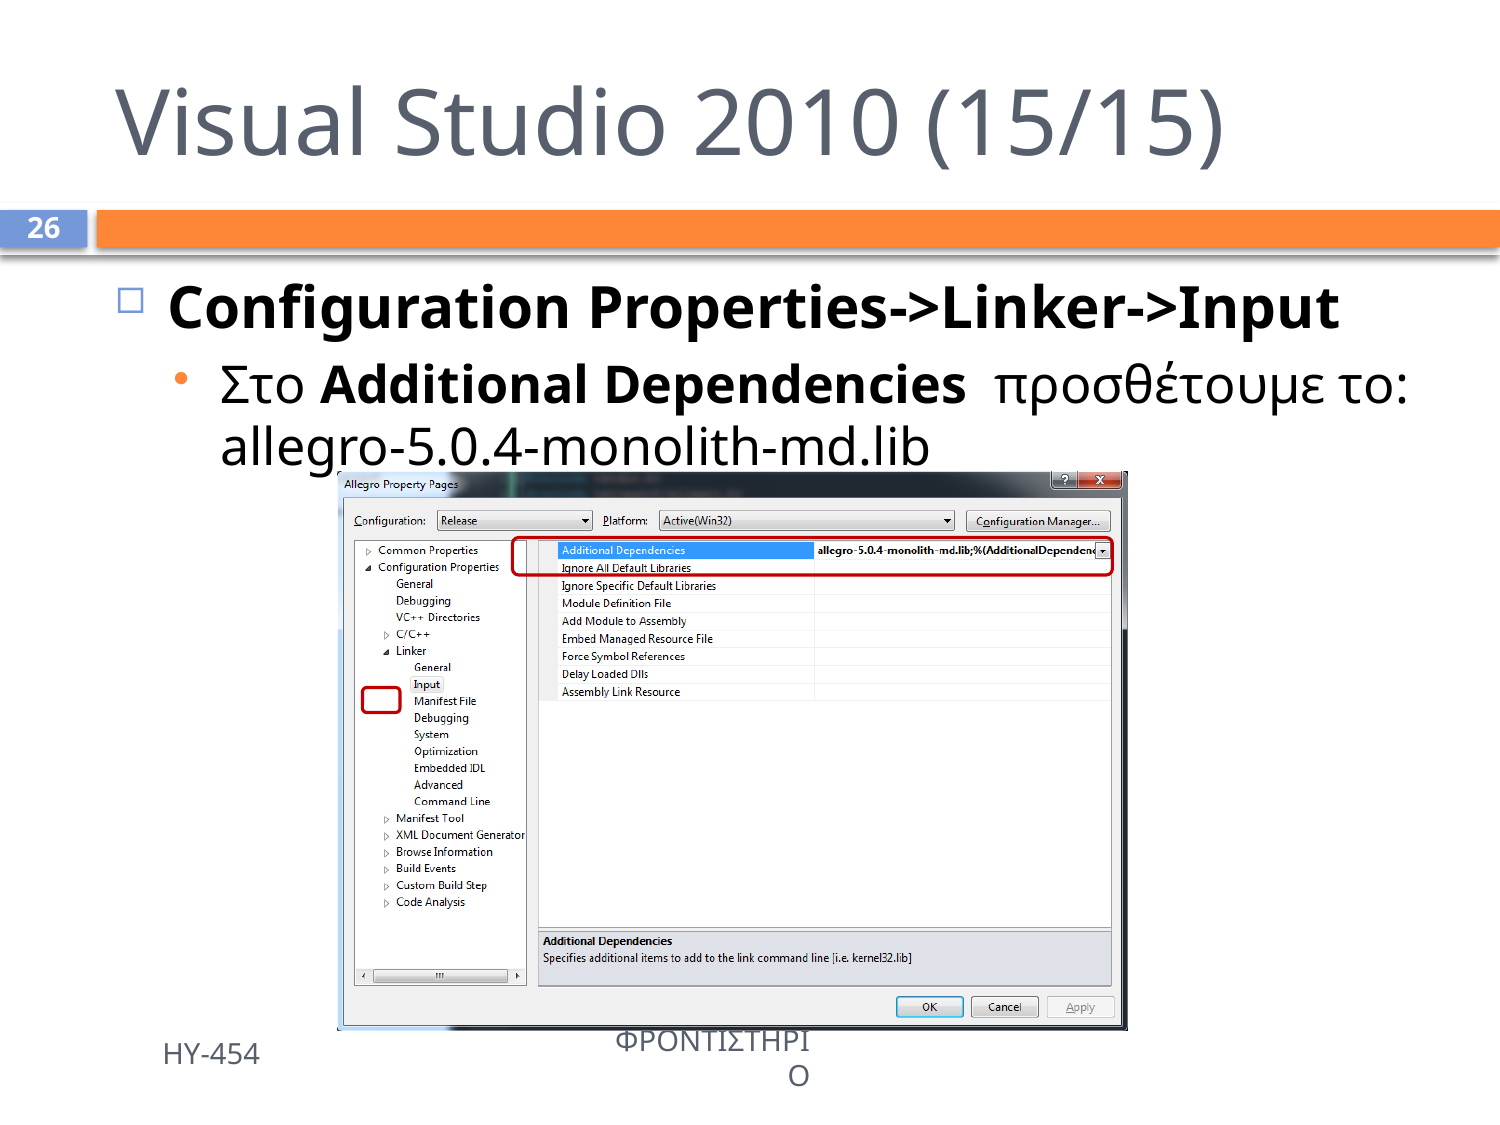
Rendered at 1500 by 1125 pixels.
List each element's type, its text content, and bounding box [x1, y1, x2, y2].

picture [337, 471, 1128, 1031]
list Configuration Properties->Linker->Input Στο Additional Dependencies προσθέτουμε το: allegro-5.0.4-monolith-md.lib [100, 262, 1438, 1000]
footer ΗΥ-454 [99, 1024, 275, 1085]
slide_number 26 [0, 208, 88, 249]
title Visual Studio 2010 (15/15) [100, 37, 1438, 200]
